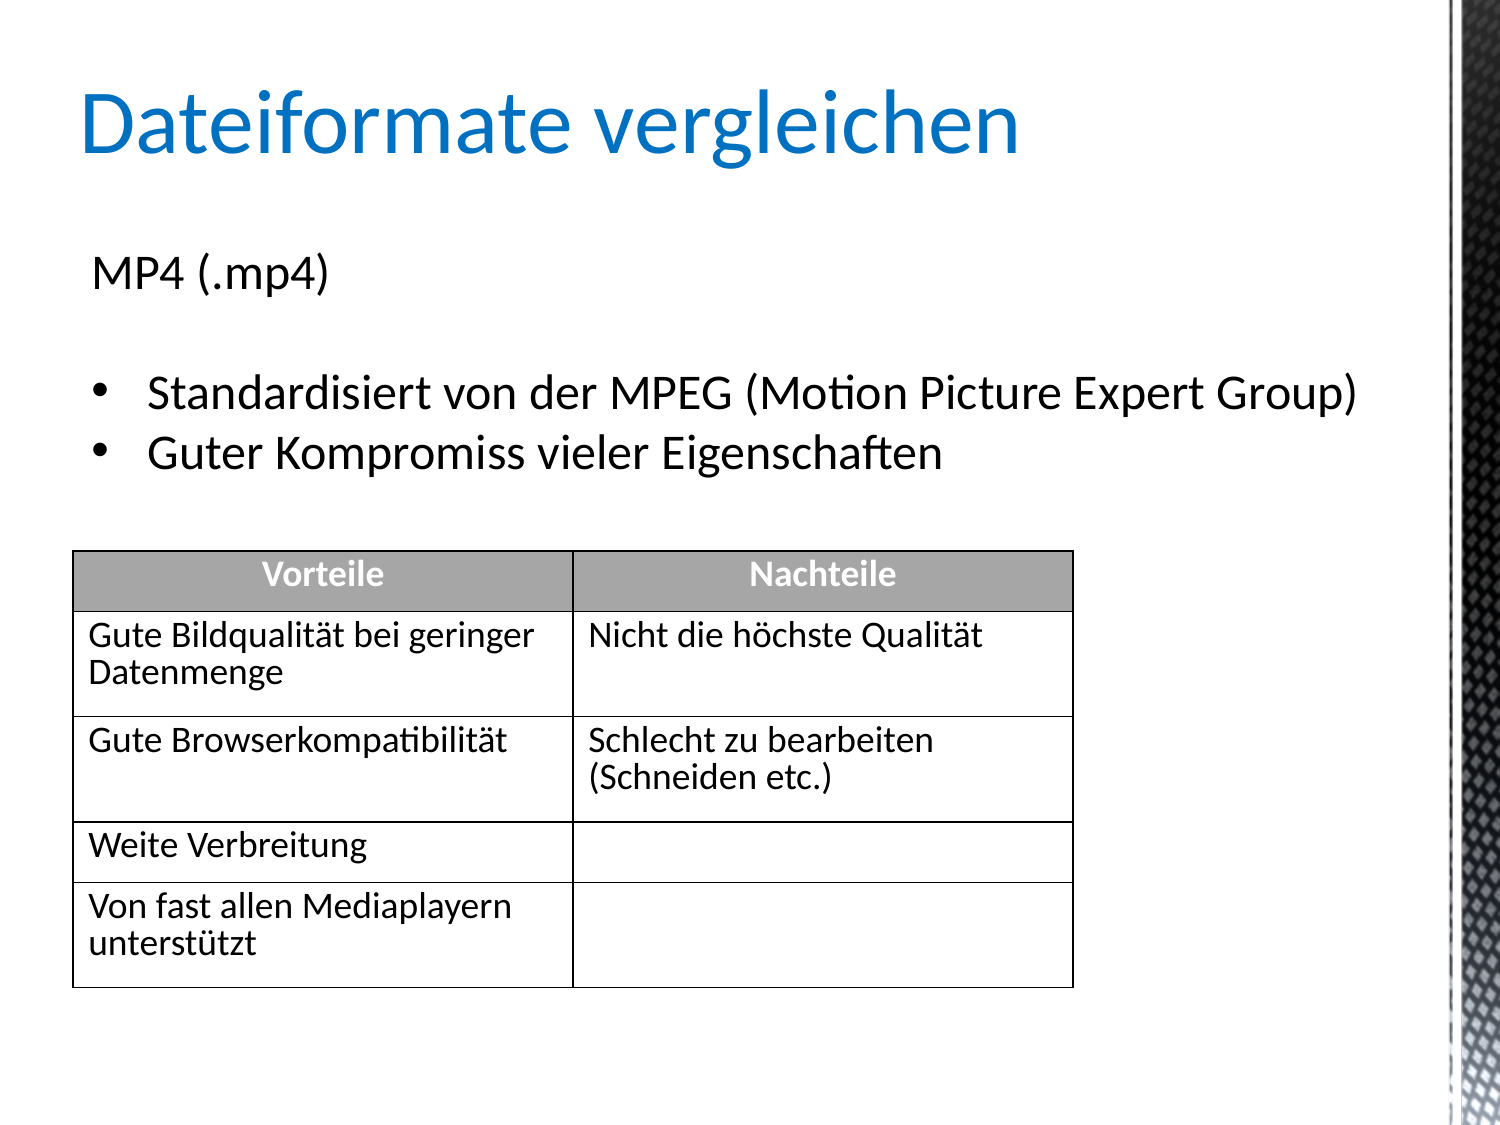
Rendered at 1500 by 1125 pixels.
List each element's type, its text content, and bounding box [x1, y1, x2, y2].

table_cell Nicht die höchste Qualität [574, 612, 1072, 716]
text_box MP4 (.mp4) Standardisiert von der MPEG (Motion Picture Expert Group) Guter Kompromiss vieler Eigenschaften [76, 231, 1376, 487]
text_box Dateiformate vergleichen [64, 54, 1412, 180]
table_cell Gute Bildqualität bei geringer Datenmenge [74, 612, 572, 716]
table_cell Schlecht zu bearbeiten (Schneiden etc.) [574, 717, 1072, 821]
table_cell Von fast allen Mediaplayern unterstützt [74, 883, 572, 987]
table_cell [574, 883, 1072, 987]
table_header Nachteile [574, 552, 1072, 611]
table_cell Gute Browserkompatibilität [74, 717, 572, 821]
table_cell Weite Verbreitung [74, 823, 572, 882]
table_header Vorteile [74, 552, 572, 611]
picture [1447, 0, 1500, 1125]
table_cell [574, 823, 1072, 882]
